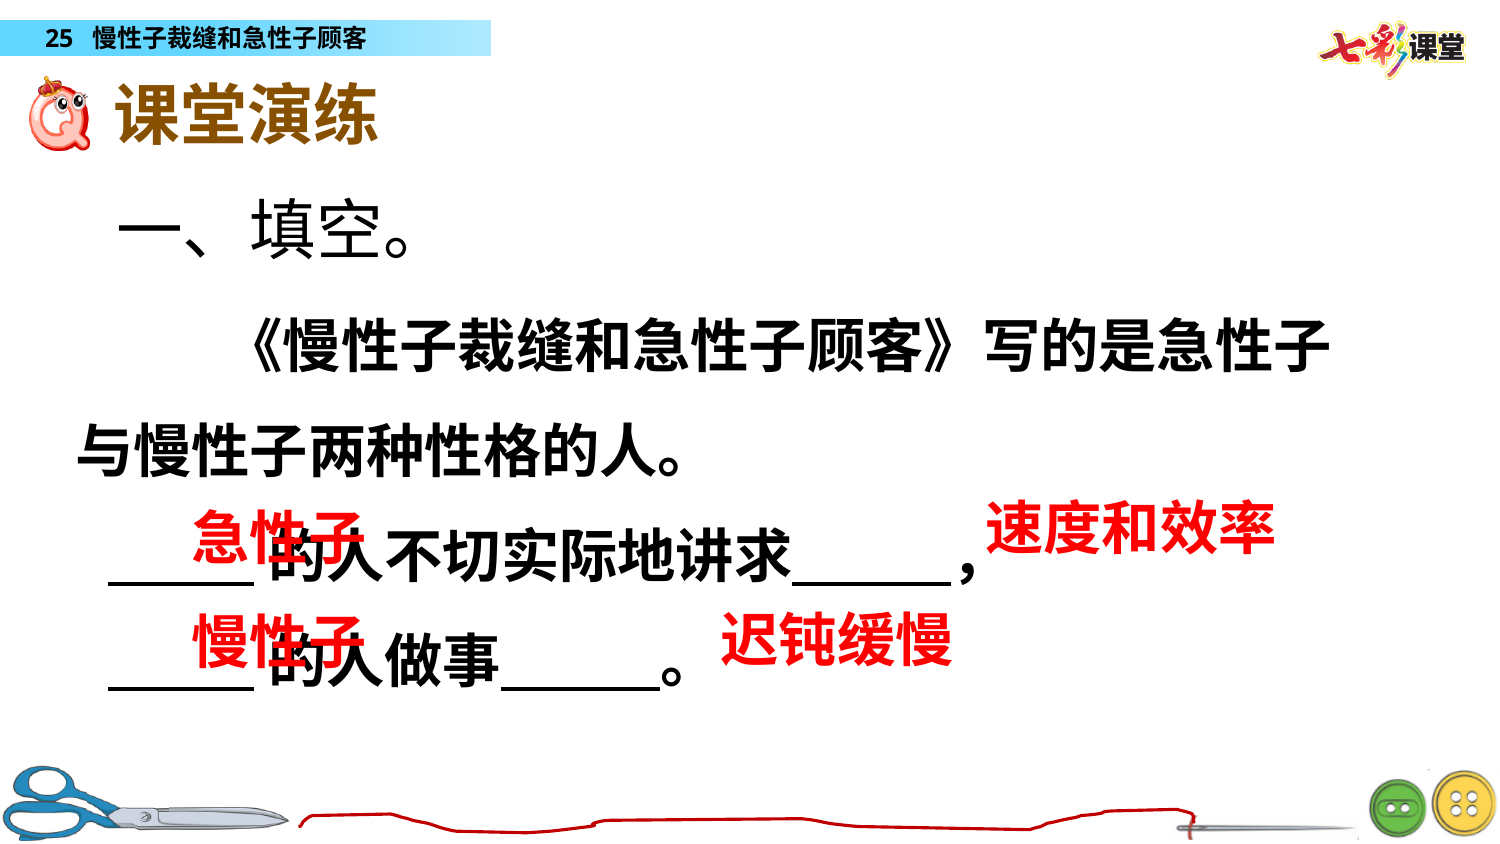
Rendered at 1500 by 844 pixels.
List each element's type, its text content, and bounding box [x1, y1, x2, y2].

text_box 慢性子 [147, 599, 466, 681]
text_box 急性子 [147, 495, 466, 577]
picture [1316, 20, 1468, 80]
text_box 速度和效率 [970, 484, 1292, 569]
picture [29, 75, 90, 152]
text_box 课堂演练 [102, 67, 420, 159]
text_box 迟钝缓慢 [705, 595, 969, 681]
picture [1173, 816, 1358, 839]
text_box 《慢性子裁缝和急性子顾客》写的是急性子与慢性子两种性格的人。 的人不切实际地讲求 ， 的人做事 。 [64, 268, 1400, 700]
picture [1365, 769, 1500, 839]
text_box 一、填空。 [72, 182, 1224, 274]
picture [0, 764, 290, 844]
